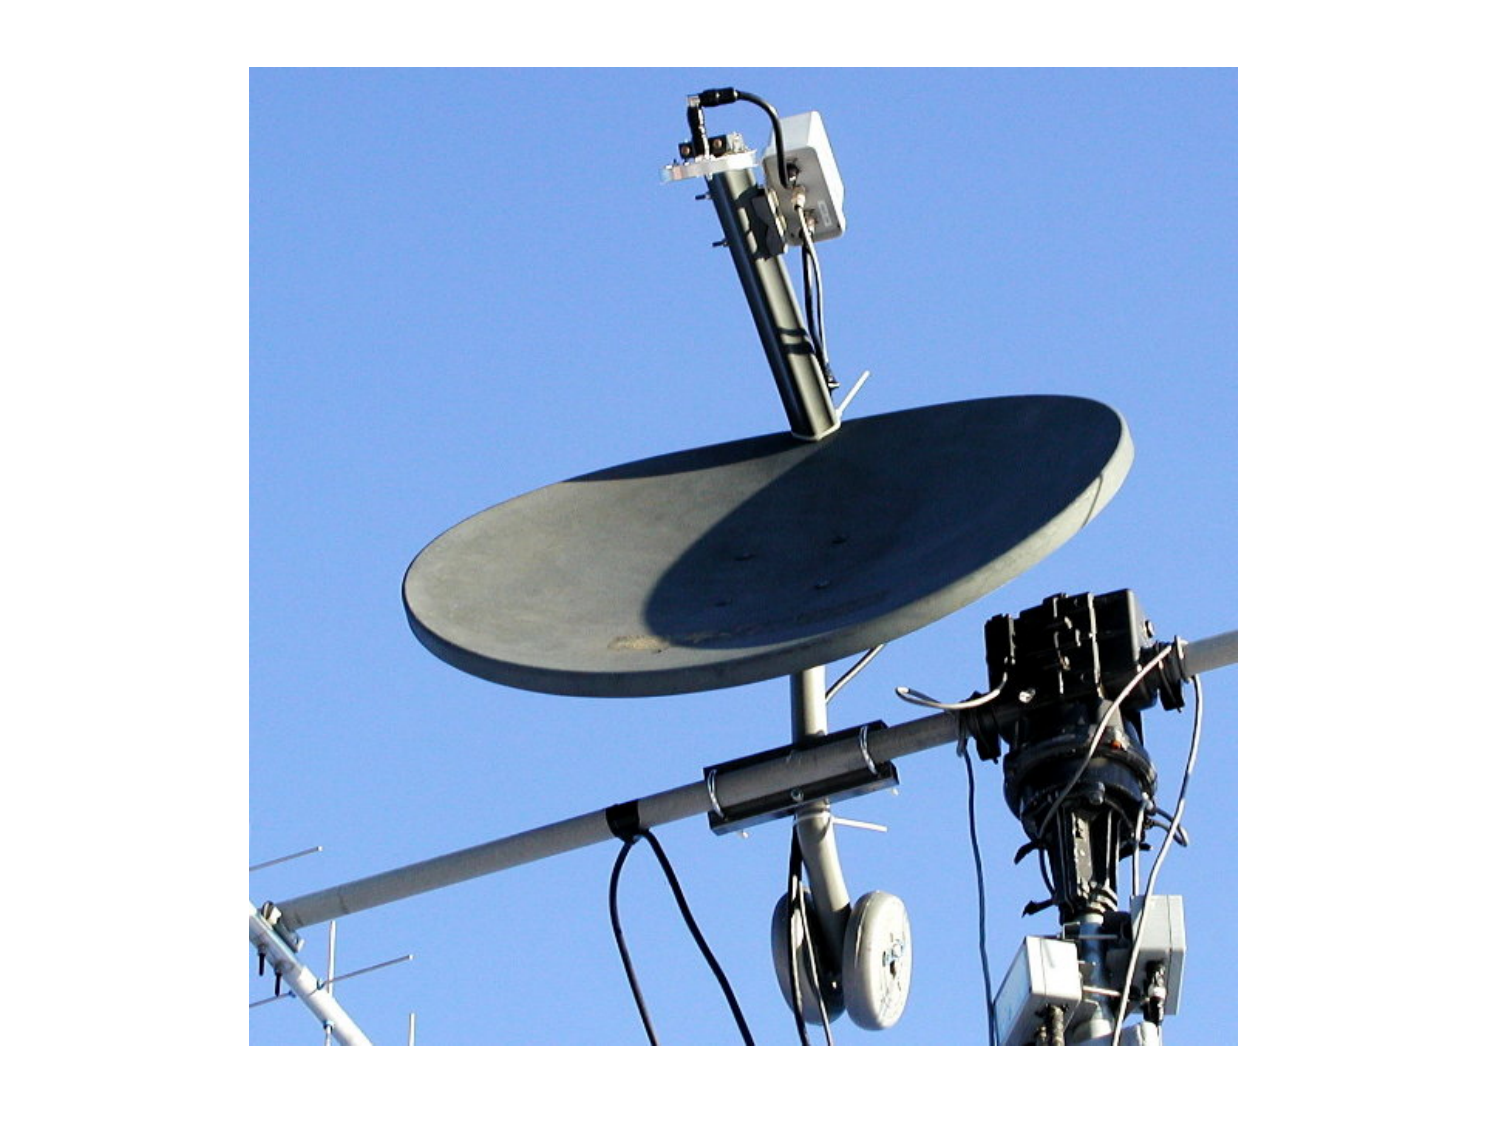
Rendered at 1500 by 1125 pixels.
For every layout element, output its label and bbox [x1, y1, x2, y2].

picture [249, 66, 1238, 1046]
